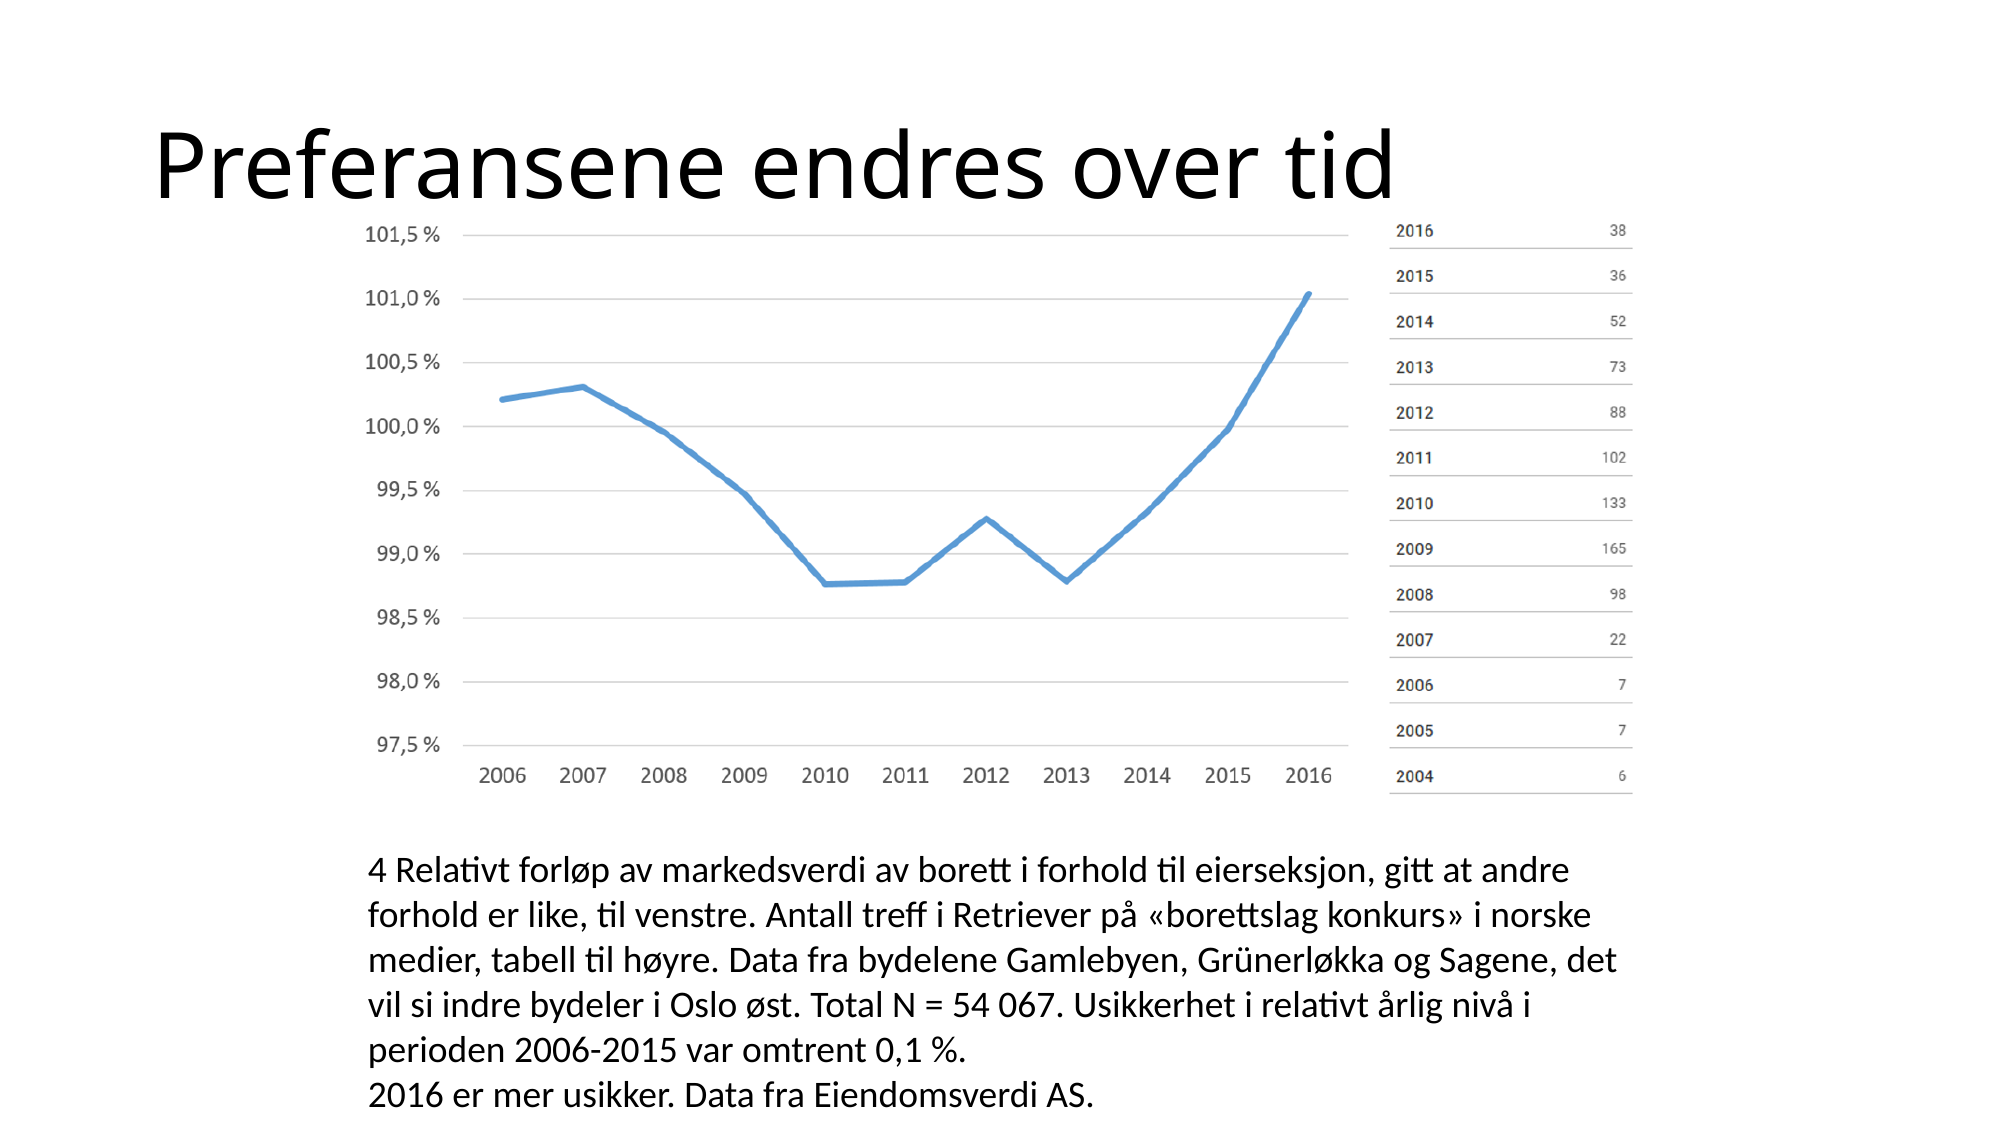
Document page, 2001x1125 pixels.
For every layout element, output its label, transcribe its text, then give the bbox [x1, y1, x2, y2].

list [353, 208, 1647, 817]
title Preferansene endres over tid [137, 59, 1863, 278]
text_box 4 Relativt forløp av markedsverdi av borett i forhold til eierseksjon, gitt at andre forhold er like, til venstre. Antall treff i Retriever på «borettslag konkurs» i norske medier, tabell til høyre. Data fra bydelene Gamlebyen, Grünerløkka og Sagene, det vil si indre bydeler i Oslo øst. Total N = 54 067. Usikkerhet i relativt årlig nivå i perioden 2006-2015 var omtrent 0,1 %. 2016 er mer usikker. Data fra Eiendomsverdi AS. [353, 837, 1647, 1122]
